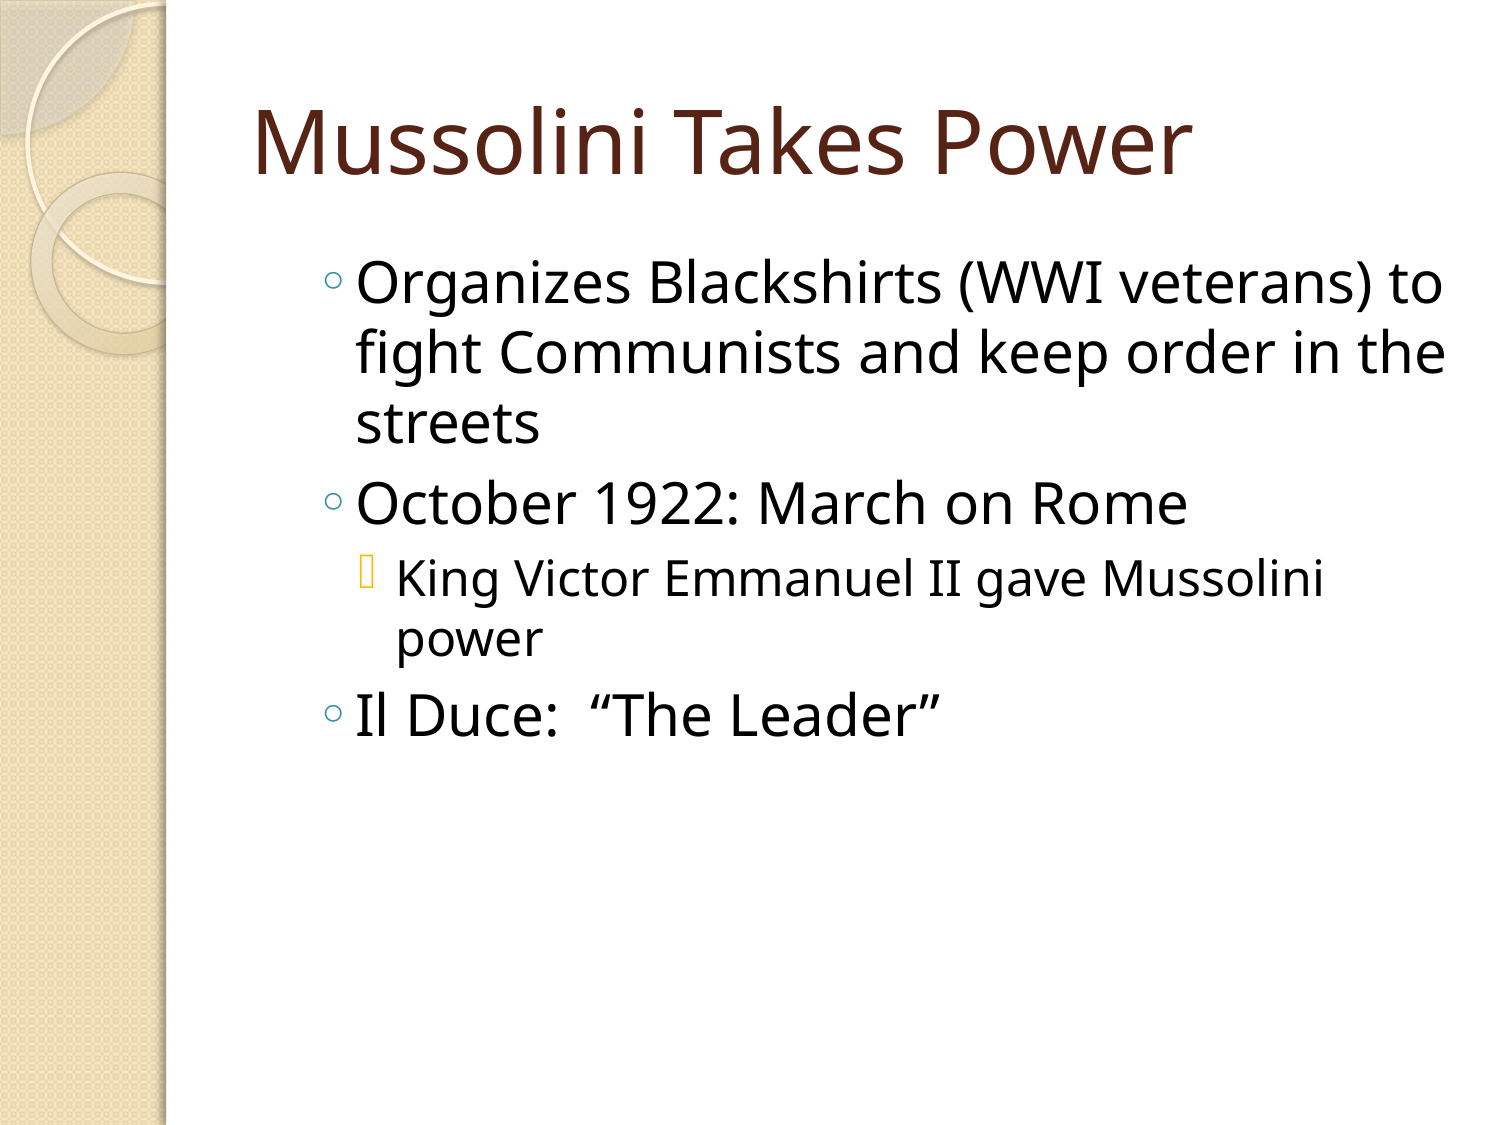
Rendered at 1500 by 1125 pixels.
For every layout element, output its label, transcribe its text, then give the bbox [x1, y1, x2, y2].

title Mussolini Takes Power [235, 45, 1466, 233]
list Organizes Blackshirts (WWI veterans) to fight Communists and keep order in the streets October 1922: March on Rome King Victor Emmanuel II gave Mussolini power Il Duce: “The Leader” [235, 237, 1466, 1025]
